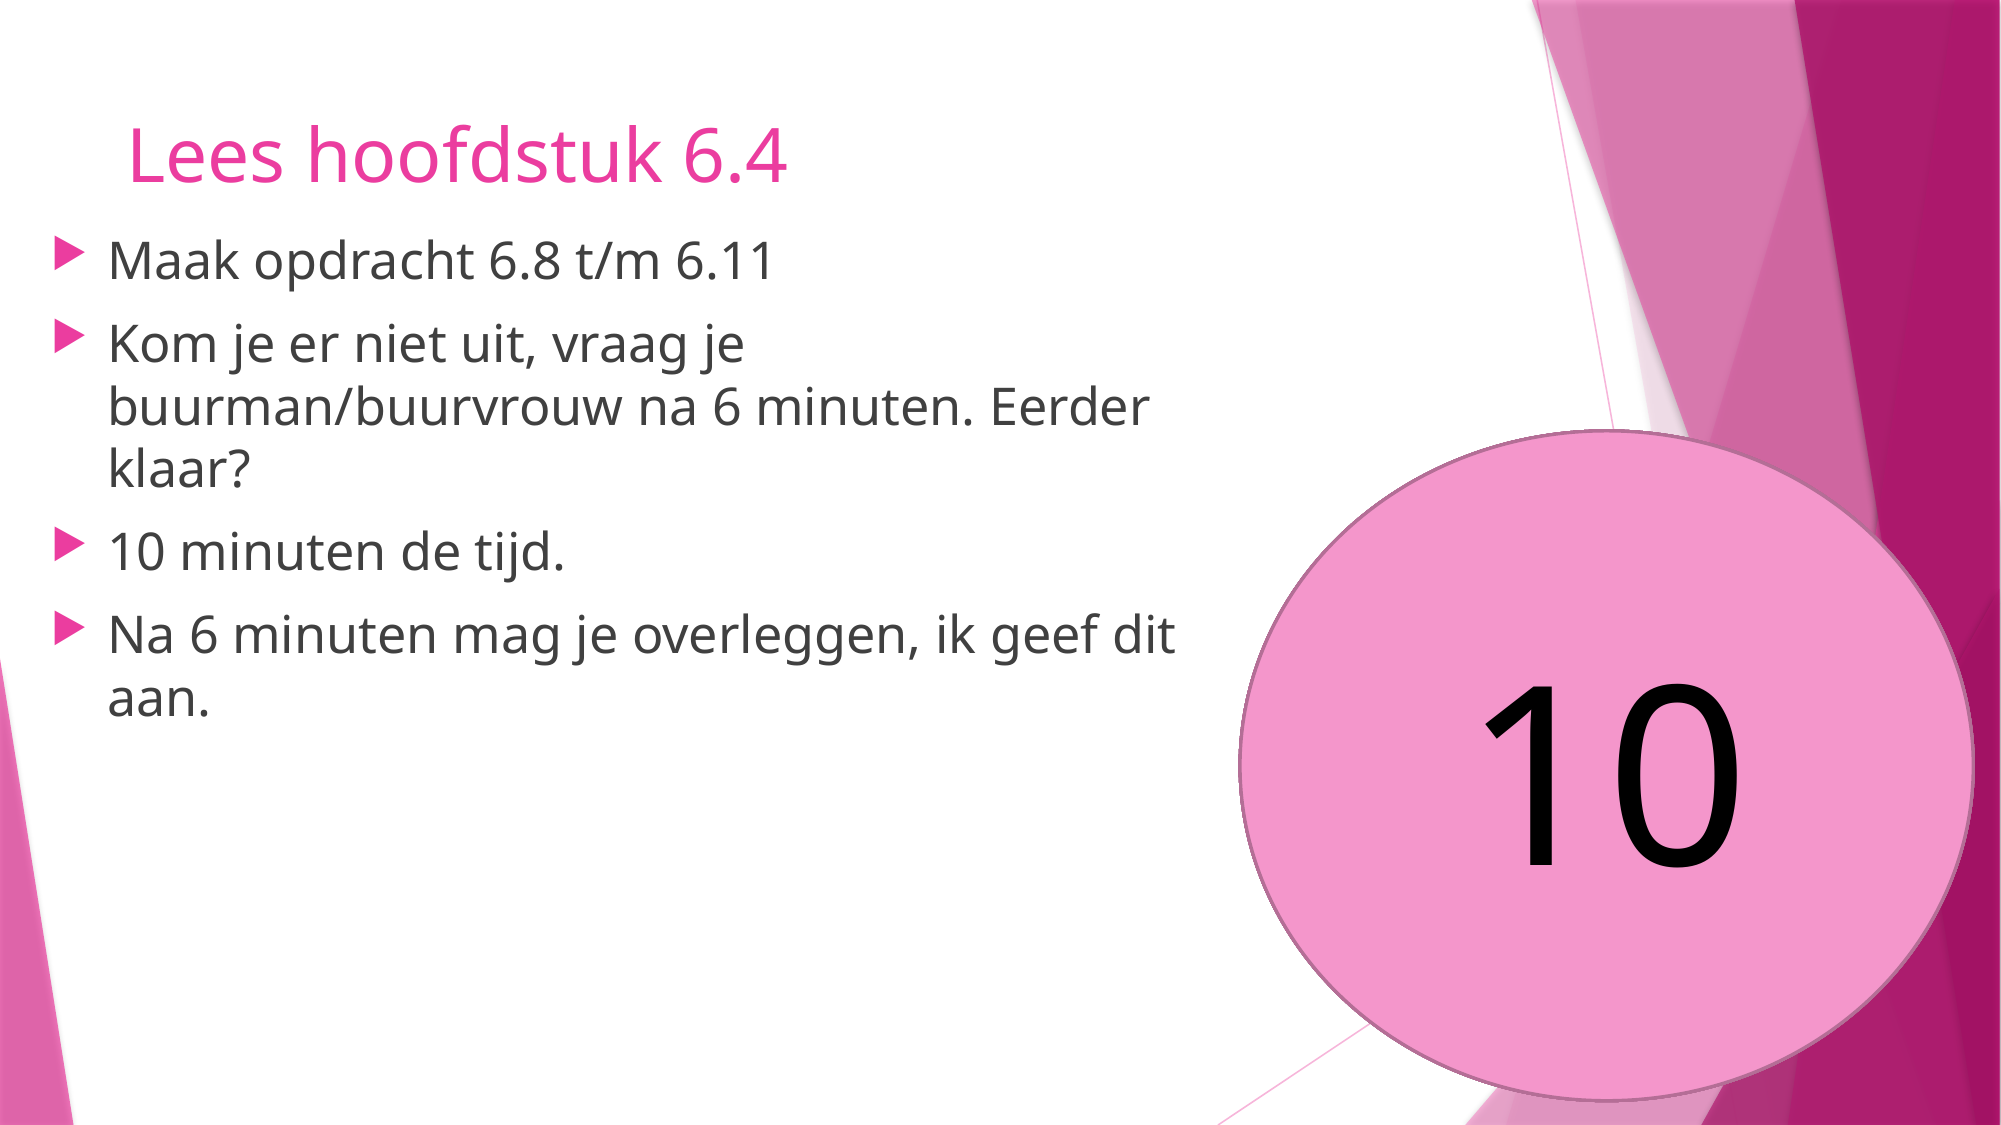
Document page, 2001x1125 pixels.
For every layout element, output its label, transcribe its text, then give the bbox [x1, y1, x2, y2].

title Lees hoofdstuk 6.4 [111, 99, 1522, 317]
list Maak opdracht 6.8 t/m 6.11 Kom je er niet uit, vraag je buurman/buurvrouw na 6 minuten. Eerder klaar? 10 minuten de tijd. Na 6 minuten mag je overleggen, ik geef dit aan. [35, 219, 1241, 1012]
text_box 10 [1238, 429, 1975, 1103]
